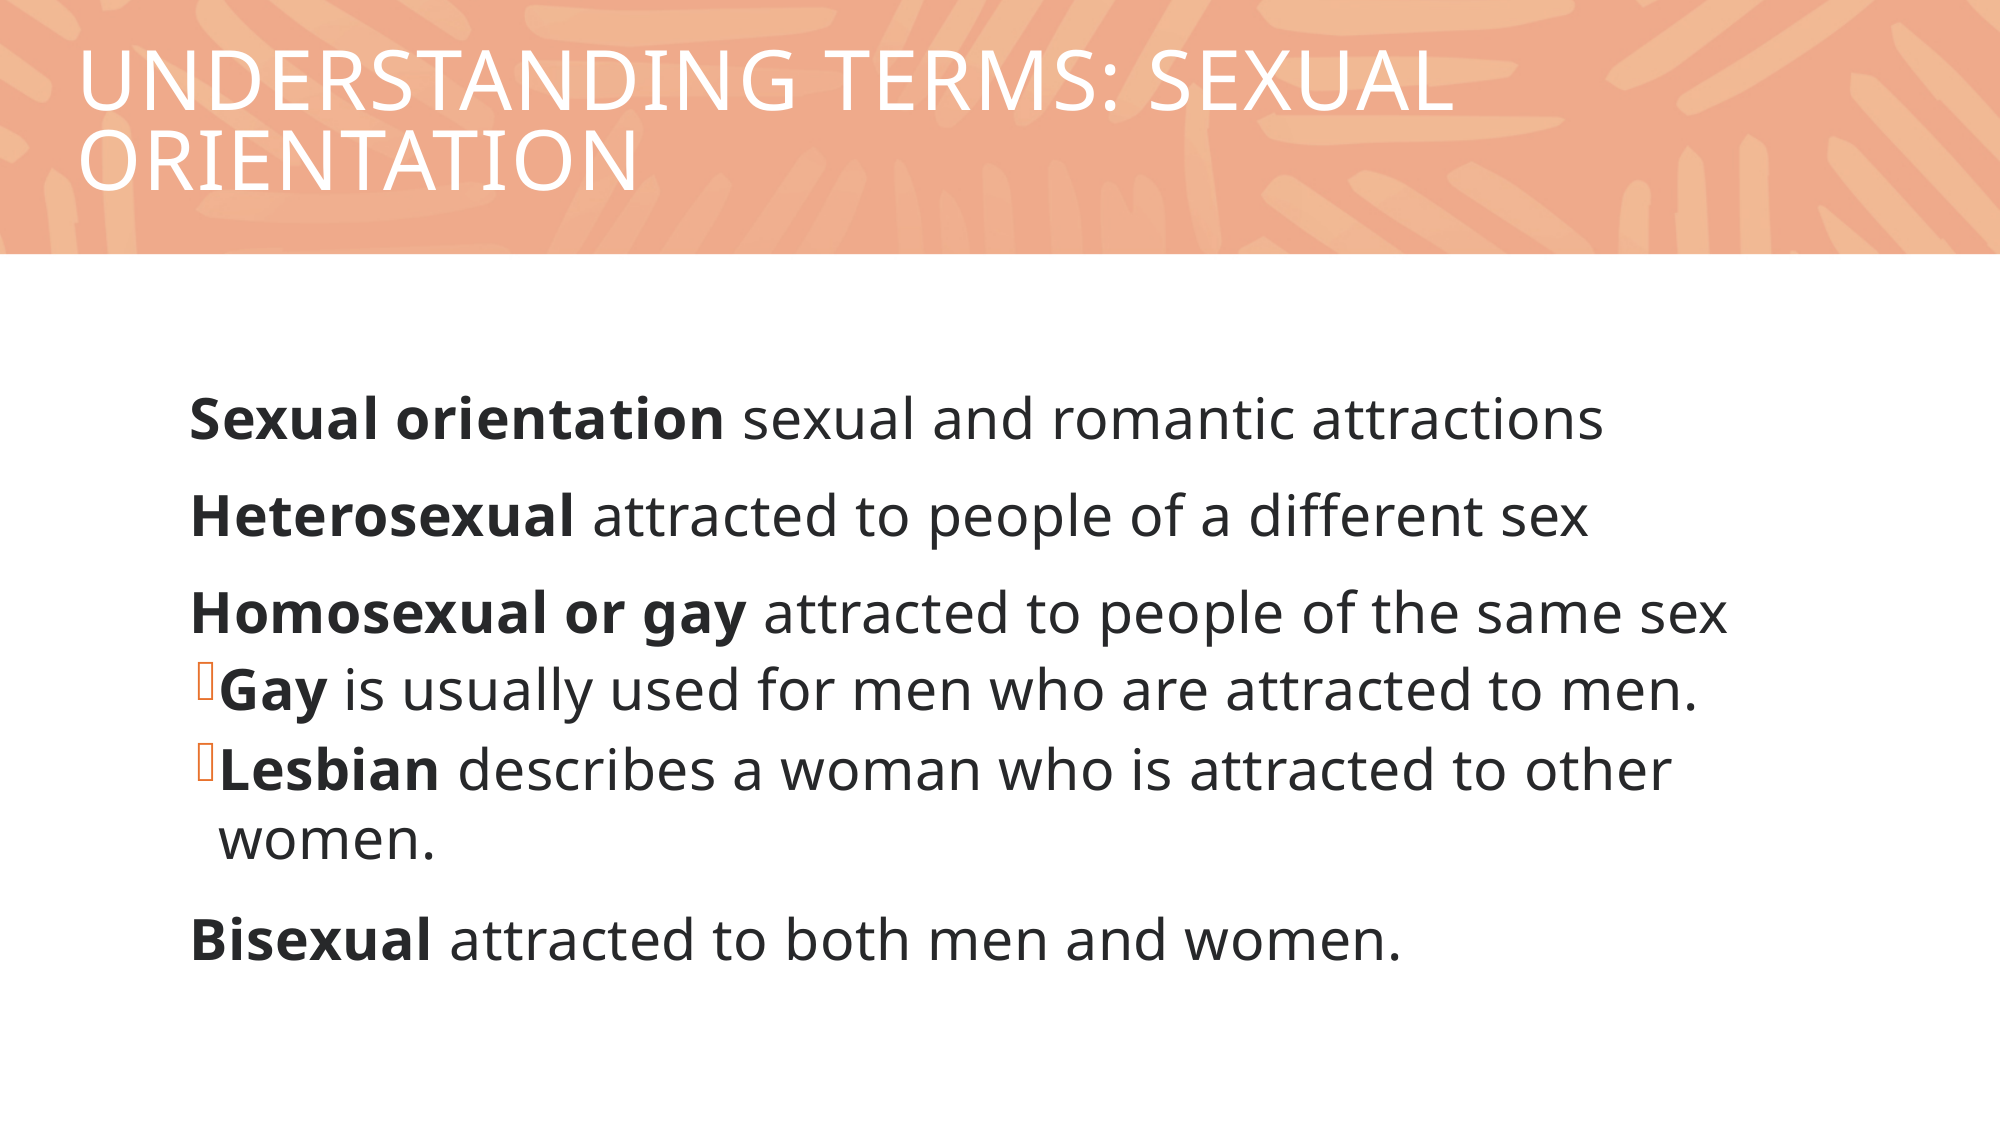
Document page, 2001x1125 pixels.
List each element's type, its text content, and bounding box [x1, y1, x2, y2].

picture [0, 0, 2000, 1125]
title UNDERSTANDING TERMS: Sexual Orientation [61, 33, 1938, 220]
list Sexual orientation sexual and romantic attractions Heterosexual attracted to people of a different sex Homosexual or gay attracted to people of the same sex Gay is usually used for men who are attracted to men. Lesbian describes a woman who is attracted to other women. Bisexual attracted to both men and women. [167, 374, 1763, 1036]
